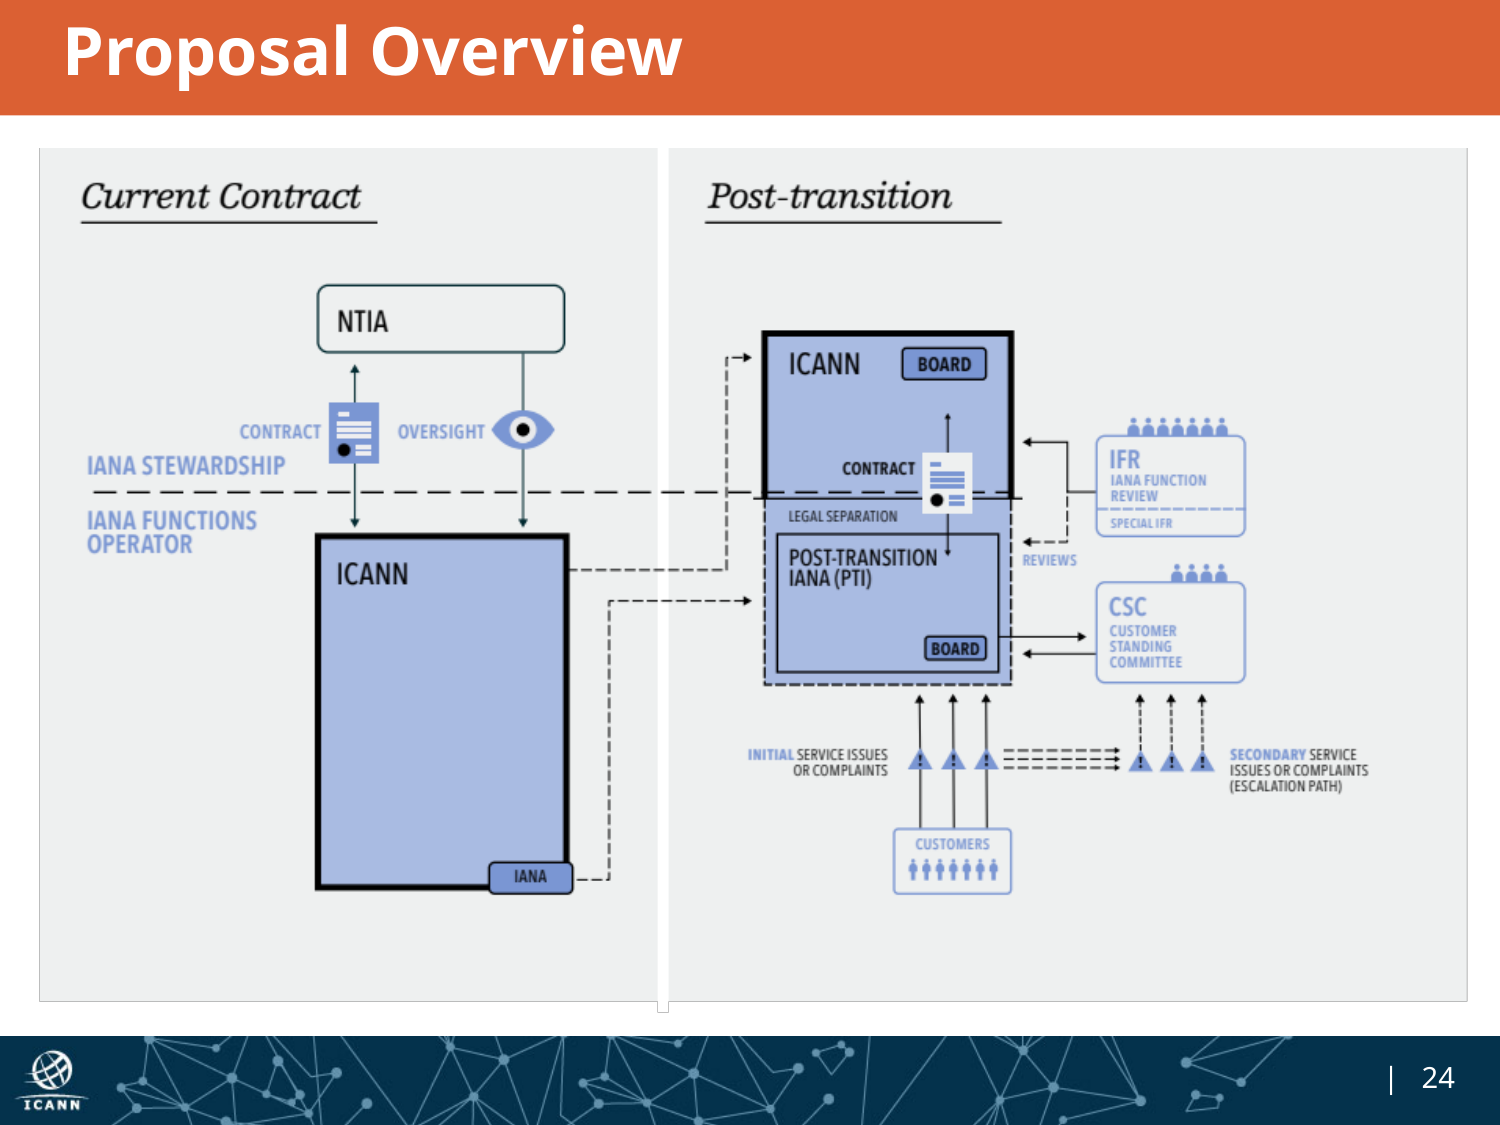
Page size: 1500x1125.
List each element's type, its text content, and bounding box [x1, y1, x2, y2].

title Proposal Overview [0, 0, 1500, 116]
picture [0, 148, 1500, 1125]
